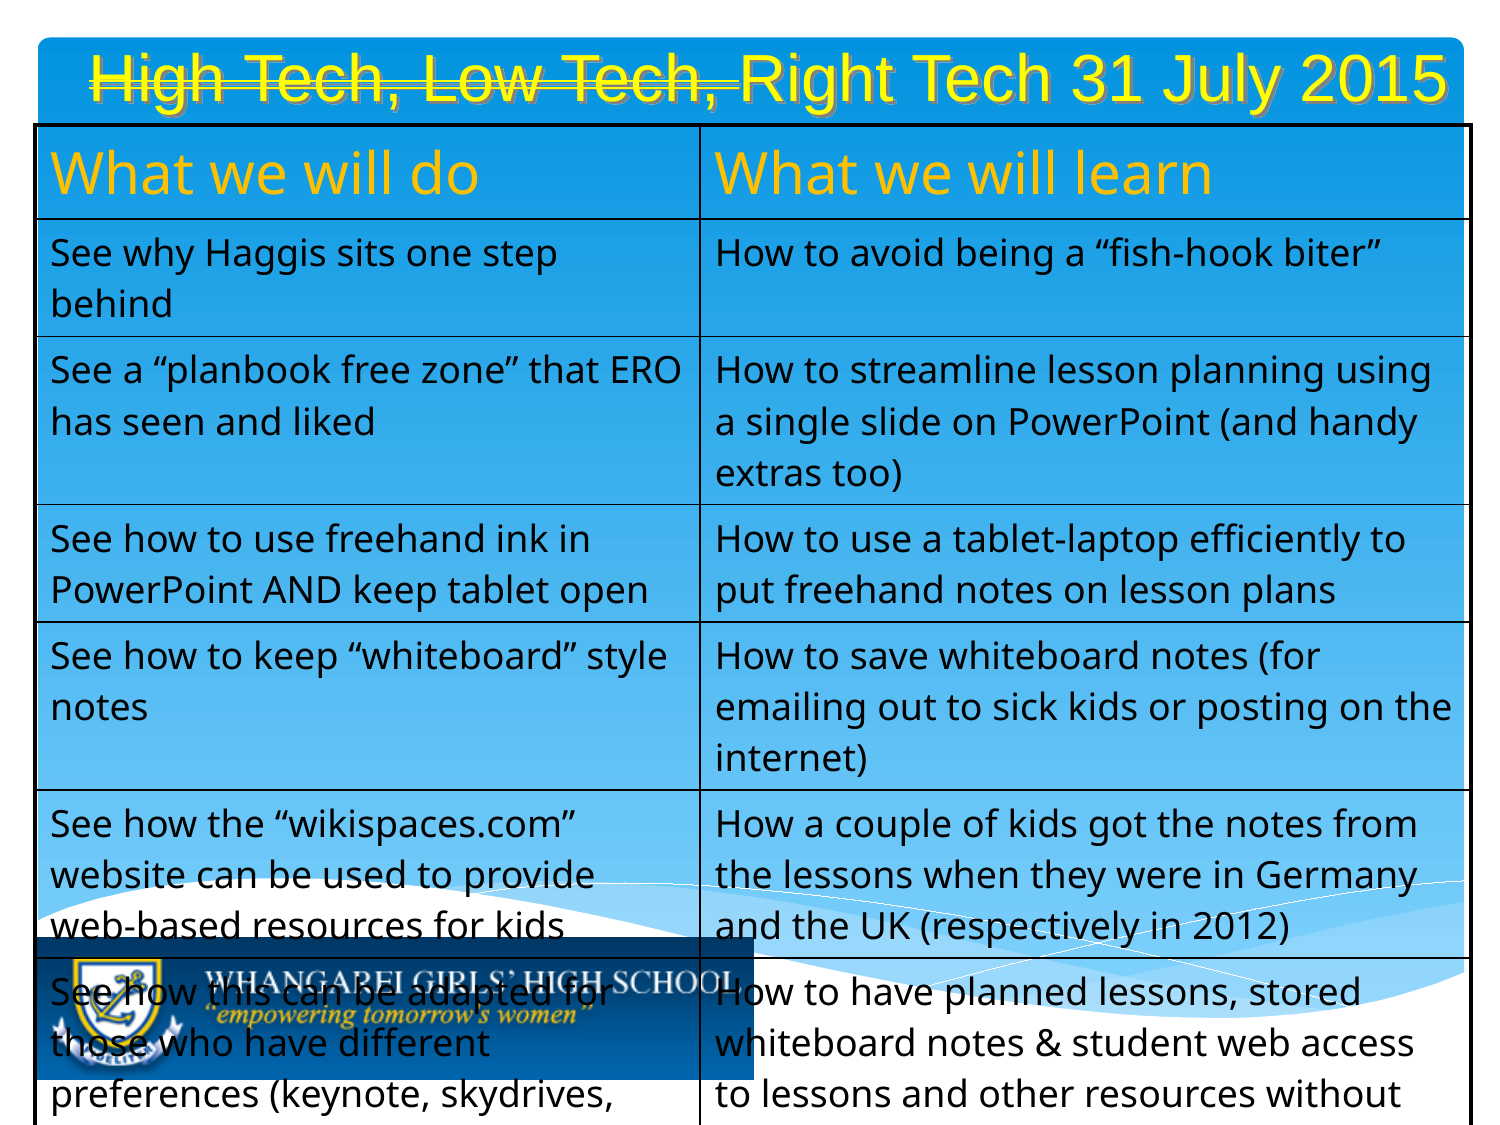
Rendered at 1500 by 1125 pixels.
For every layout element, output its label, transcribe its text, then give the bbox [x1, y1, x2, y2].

table_cell See a “planbook free zone” that ERO has seen and liked [37, 337, 699, 504]
table_cell How to avoid being a “fish-hook biter” [701, 220, 1469, 336]
table_cell See why Haggis sits one step behind [37, 220, 699, 336]
table_cell How to save whiteboard notes (for emailing out to sick kids or posting on the internet) [701, 623, 1469, 789]
table_header What we will do [37, 127, 699, 218]
table_cell How a couple of kids got the notes from the lessons when they were in Germany and the UK (respectively in 2012) [701, 791, 1469, 957]
table_header What we will learn [701, 127, 1469, 218]
table_cell How to use a tablet-laptop efficiently to put freehand notes on lesson plans [701, 505, 1469, 621]
table_cell How to have planned lessons, stored whiteboard notes & student web access to lessons and other resources without slaving [701, 959, 1469, 1125]
table_cell How to streamline lesson planning using a single slide on PowerPoint (and handy extras too) [701, 337, 1469, 504]
picture [37, 937, 754, 1080]
text_box High Tech, Low Tech, Right Tech 31 July 2015 [49, 24, 1488, 125]
table_cell See how this can be adapted for those who have different preferences (keynote, skydrives, moodle…) [37, 1089, 699, 1125]
table_cell See how to use freehand ink in PowerPoint AND keep tablet open [37, 505, 699, 621]
table_cell See how to keep “whiteboard” style notes [37, 623, 699, 789]
table_cell See how the “wikispaces.com” website can be used to provide web-based resources for kids [37, 791, 699, 936]
